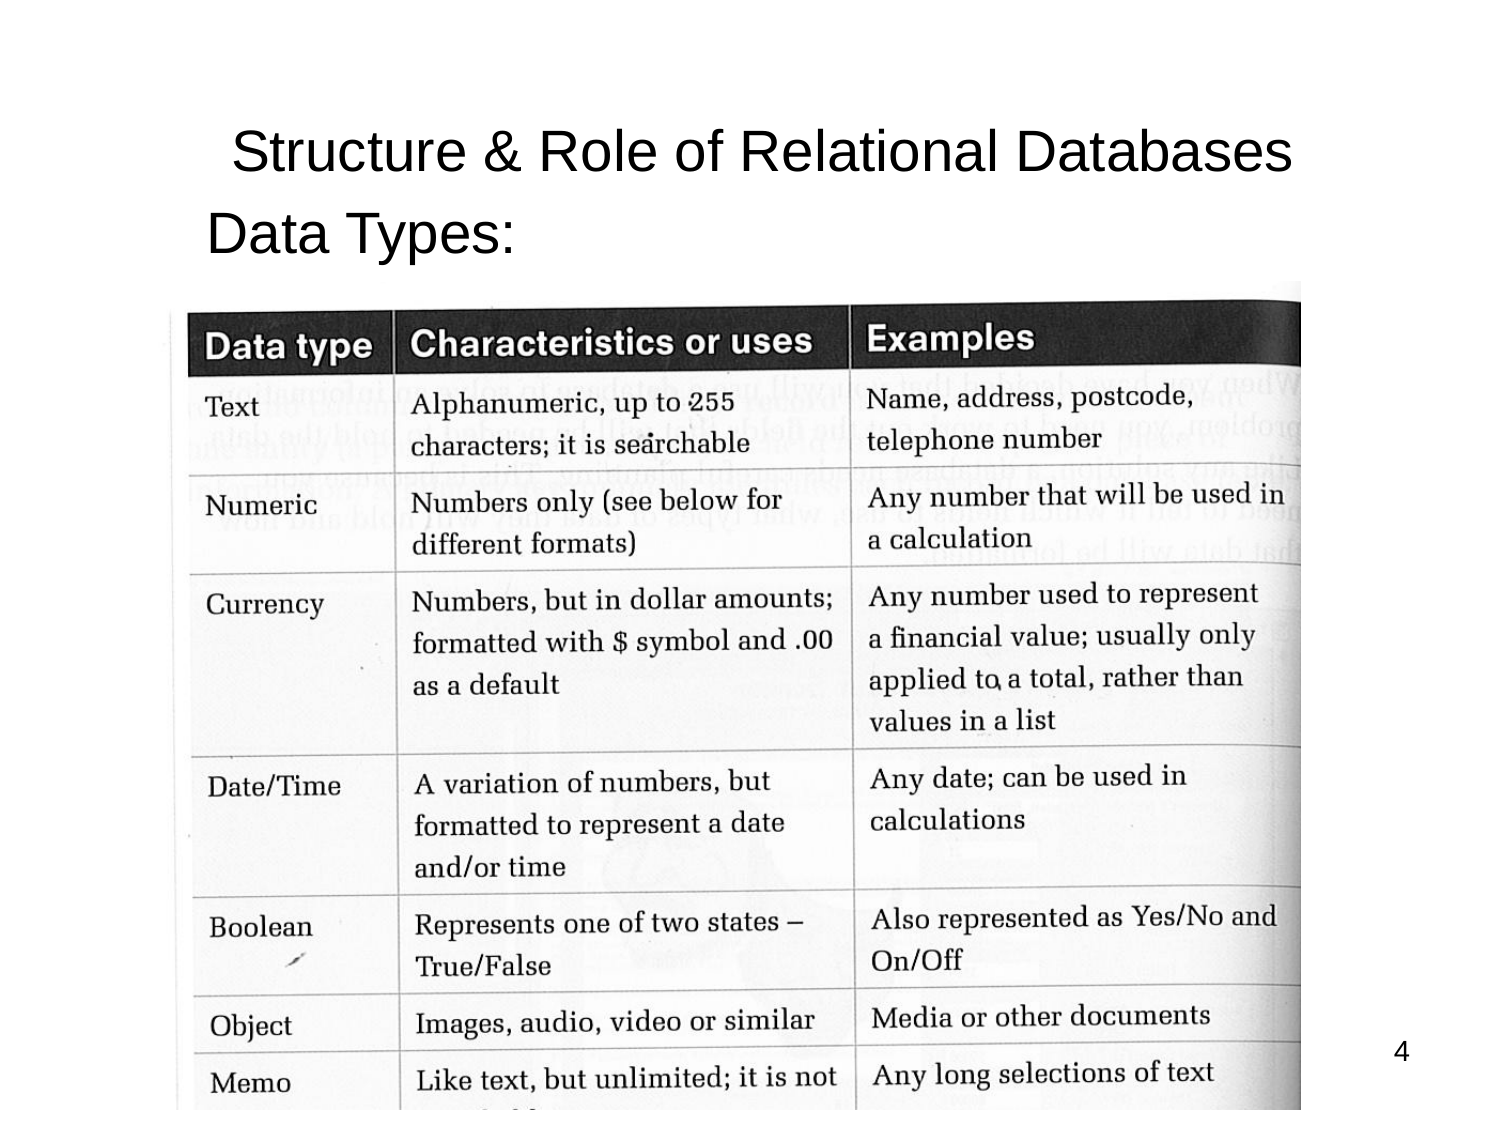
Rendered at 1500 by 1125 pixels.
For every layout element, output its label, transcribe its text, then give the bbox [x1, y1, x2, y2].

text_box Data Types: [117, 187, 1348, 343]
slide_number 4 [1306, 1024, 1426, 1103]
picture [140, 281, 1301, 1110]
title Structure & Role of Relational Databases [88, 113, 1439, 183]
